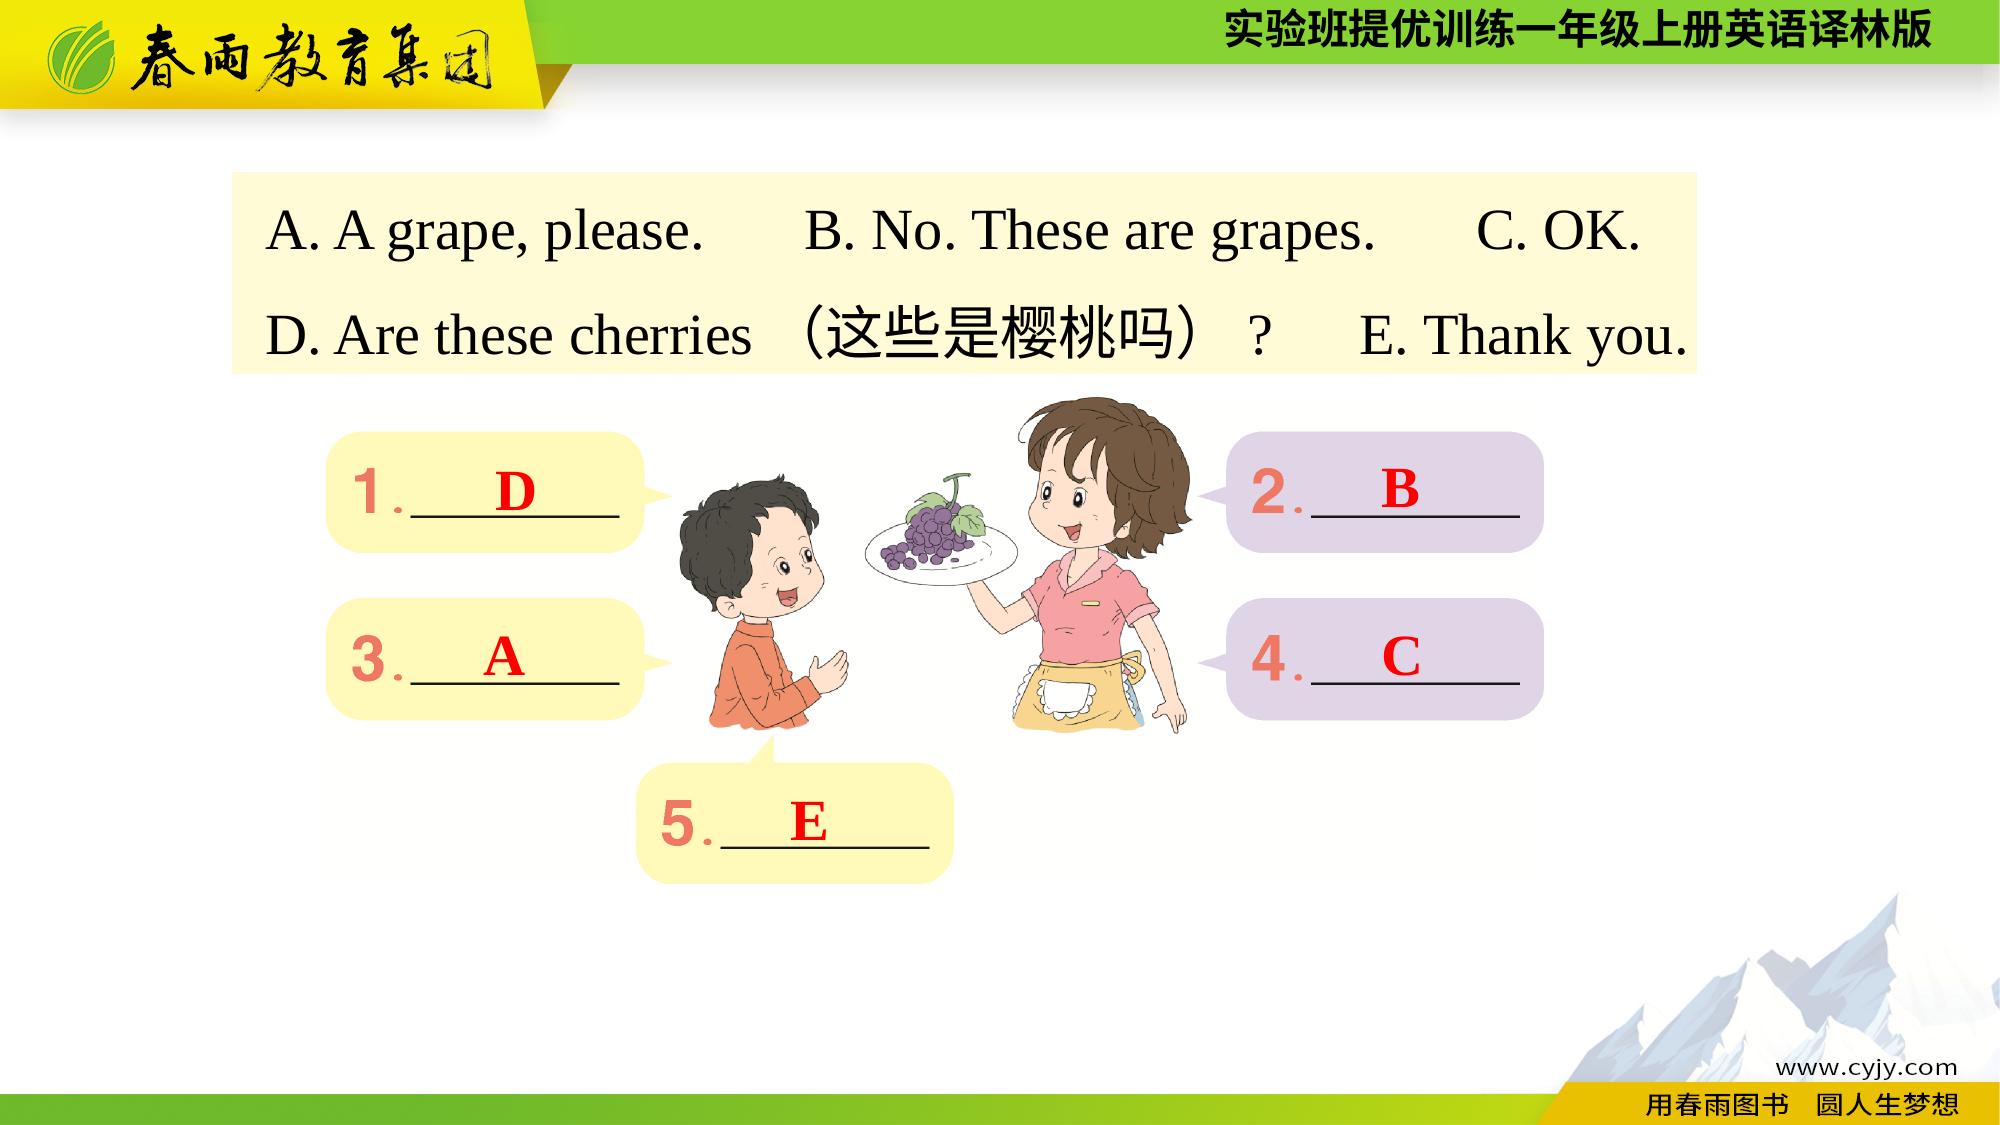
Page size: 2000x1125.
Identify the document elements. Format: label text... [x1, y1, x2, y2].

list A. A grape, please. B. No. These are grapes. C. OK. D. Are these cherries（这些是樱桃吗）? E. Thank you. [59, 149, 1944, 377]
picture [0, 0, 2000, 1125]
